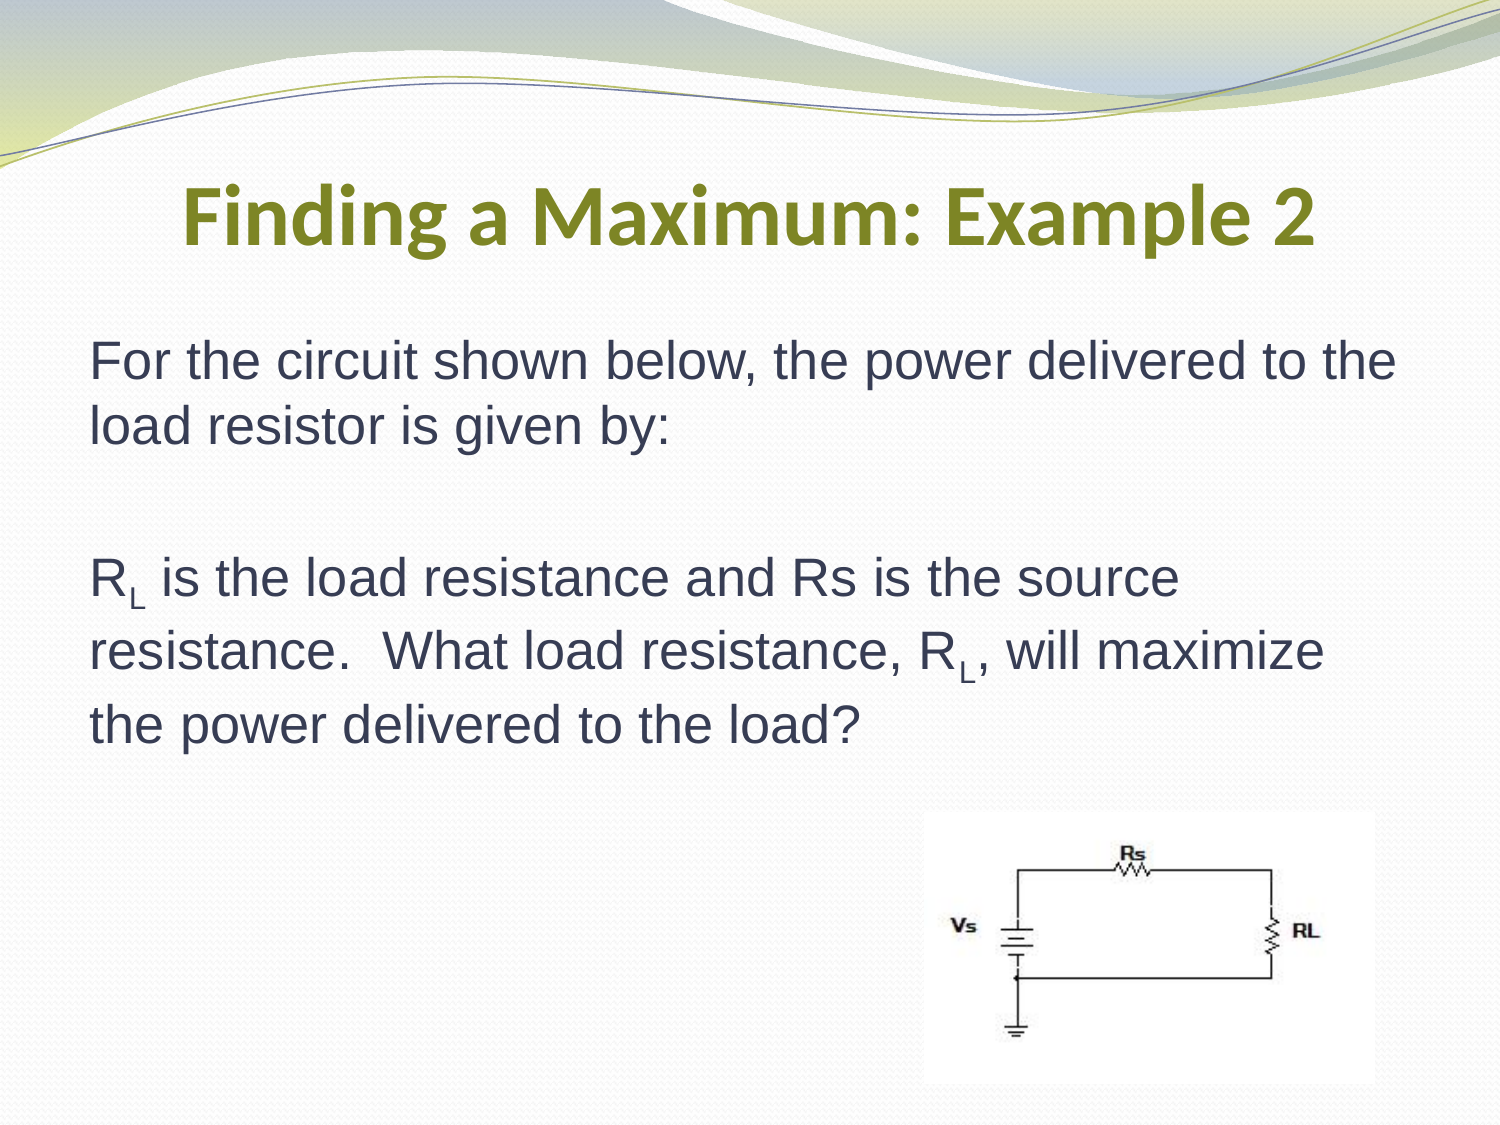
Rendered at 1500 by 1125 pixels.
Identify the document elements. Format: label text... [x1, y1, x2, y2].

picture [924, 812, 1376, 1084]
title Finding a Maximum: Example 2 [75, 75, 1425, 263]
